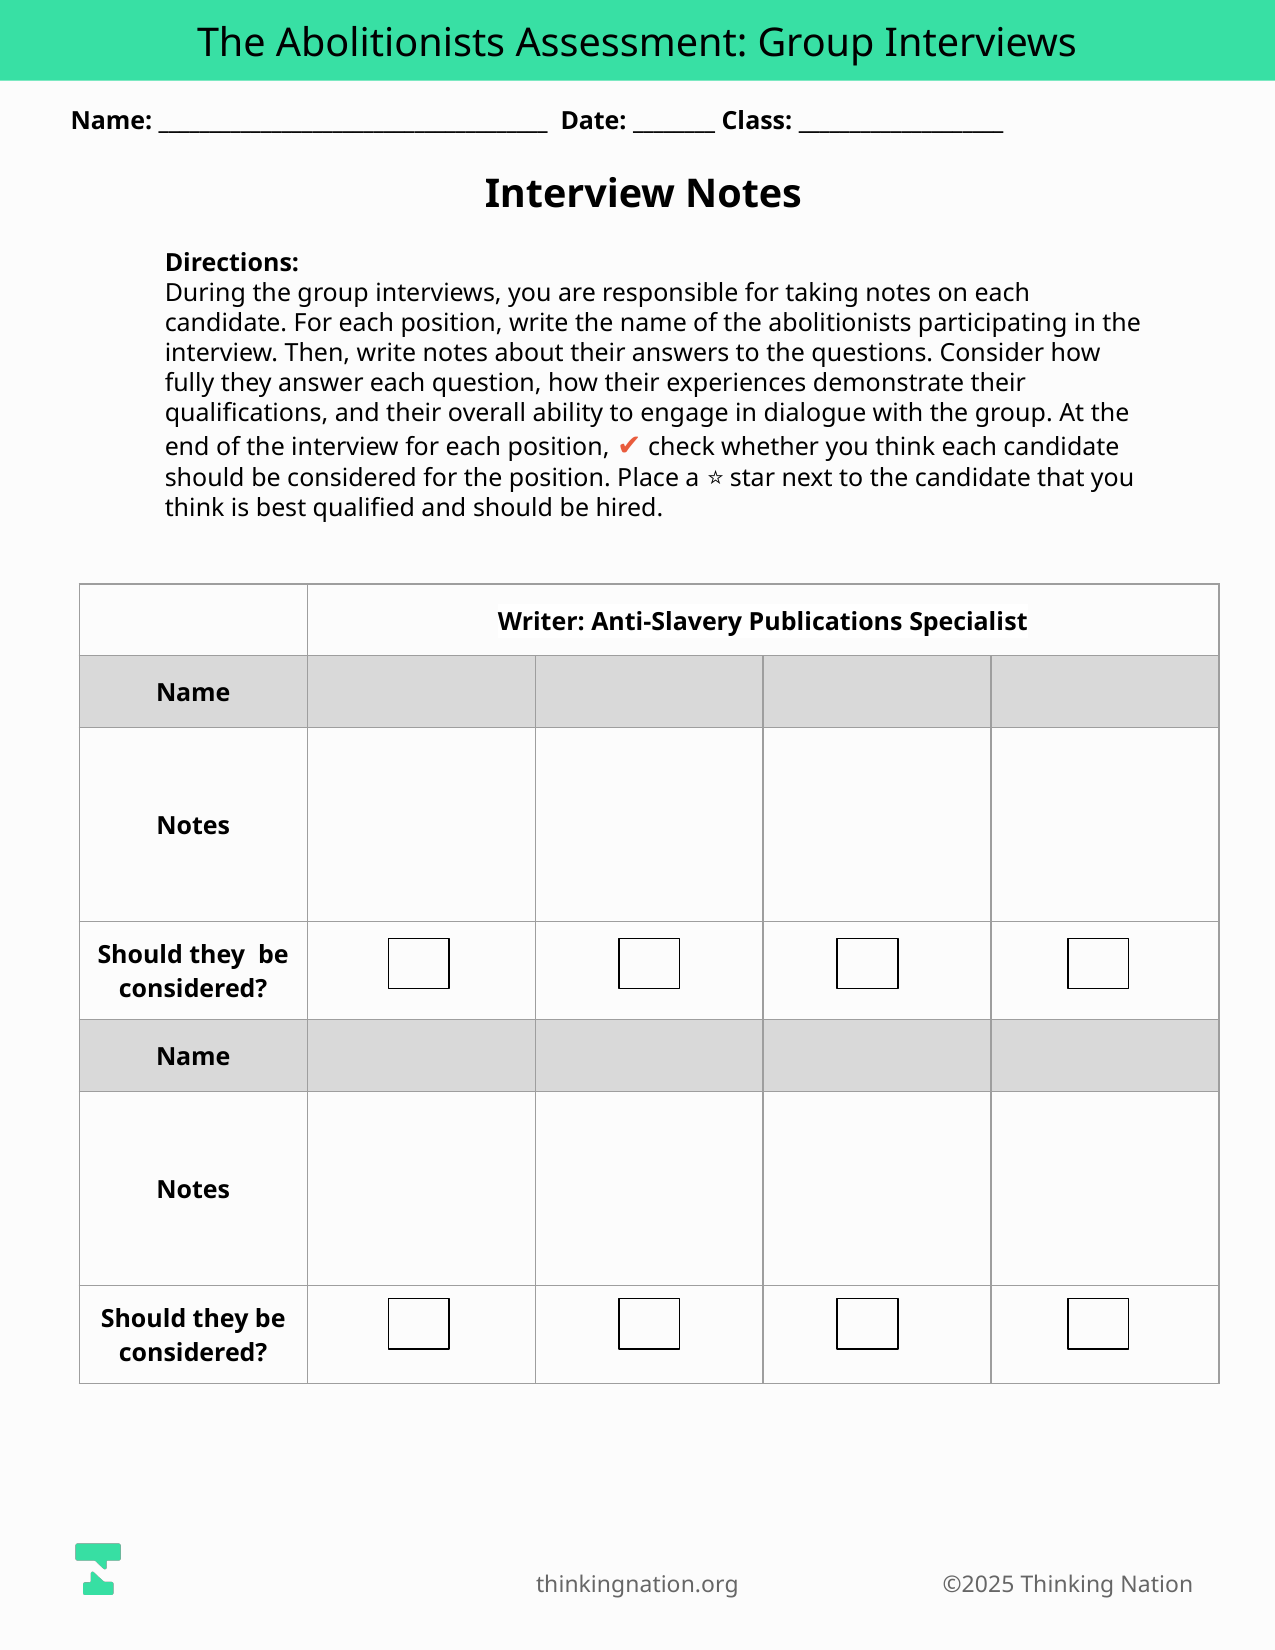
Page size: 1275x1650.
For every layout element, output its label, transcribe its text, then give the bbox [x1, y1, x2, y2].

text_box [618, 1298, 680, 1349]
table_cell [764, 728, 990, 921]
table_cell [992, 922, 1218, 1019]
table_cell [308, 656, 535, 727]
table_cell Should they be considered? [80, 1286, 307, 1383]
table_cell [764, 1286, 990, 1383]
text_box [388, 938, 449, 989]
table_cell [536, 656, 762, 727]
table_cell [764, 656, 990, 727]
text_box Name: ______________________________________ Date: ________ Class: ____________________ [55, 89, 1223, 149]
table_cell [764, 922, 990, 1019]
table_cell Notes [80, 1092, 307, 1285]
table_cell [308, 728, 535, 921]
table_cell [992, 1286, 1218, 1383]
table_cell [308, 1020, 535, 1091]
table_cell [536, 1286, 762, 1383]
table_cell [536, 922, 762, 1019]
text_box [618, 938, 680, 989]
table_cell [536, 1020, 762, 1091]
table_cell [536, 728, 762, 921]
table_cell Notes [80, 728, 307, 921]
table_cell [764, 1020, 990, 1091]
table_cell [764, 1092, 990, 1285]
text_box The Abolitionists Assessment: Group Interviews [0, 0, 1275, 81]
table_cell Should they be considered? [80, 922, 307, 1019]
table_header [80, 585, 307, 655]
text_box [1067, 938, 1129, 989]
text_box [837, 1298, 898, 1349]
text_box [1067, 1298, 1129, 1349]
table_cell [308, 1286, 535, 1383]
text_box Interview Notes [67, 152, 1220, 250]
table_cell Name [80, 656, 307, 727]
text_box [388, 1298, 449, 1349]
table_cell [992, 656, 1218, 727]
table_cell [308, 922, 535, 1019]
table_cell [992, 1020, 1218, 1091]
text_box [837, 938, 898, 989]
table_cell Name [80, 1020, 307, 1091]
table_cell [992, 1092, 1218, 1285]
table_cell [992, 728, 1218, 921]
text_box thinkingnation.org [486, 1553, 789, 1605]
picture [62, 1533, 134, 1605]
text_box ©2025 Thinking Nation [907, 1553, 1210, 1605]
text_box Directions: During the group interviews, you are responsible for taking notes on each candidate. For each position, write the name of the abolitionists participating in the interview. Then, write notes about their answers to the questions. Consider how fully they answer each question, how their experiences demonstrate their qualifications, and their overall ability to engage in dialogue with the group. At the end of the interview for each position, ✔ check whether you think each candidate should be considered for the position. Place a ⭐ star next to the candidate that you think is best qualified and should be hired. [149, 231, 1162, 537]
table_header Writer: Anti-Slavery Publications Specialist [308, 585, 1218, 655]
table_cell [308, 1092, 535, 1285]
table_cell [536, 1092, 762, 1285]
